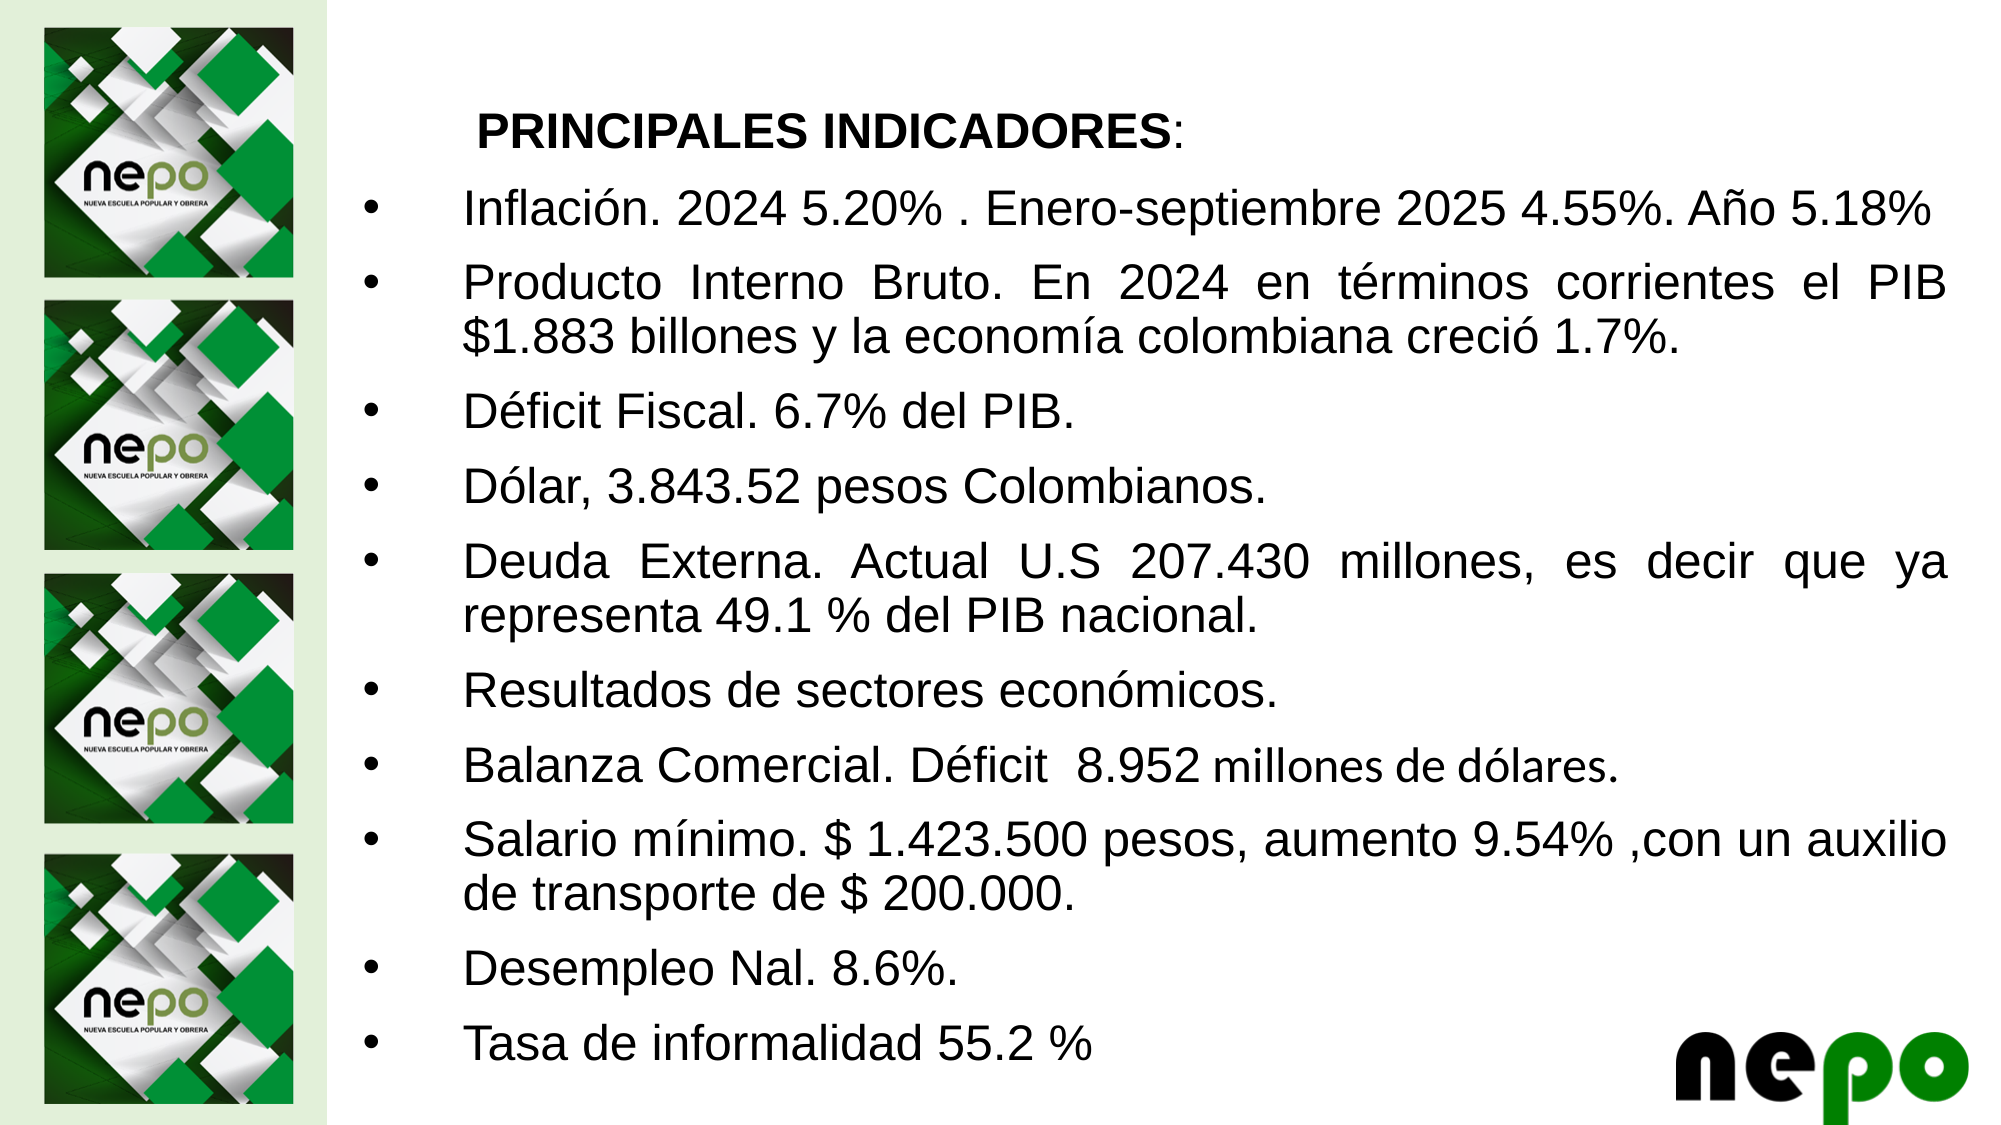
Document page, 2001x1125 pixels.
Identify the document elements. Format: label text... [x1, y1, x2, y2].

picture [1964, 1032, 1969, 1125]
list PRINCIPALES INDICADORES: Inflación. 2024 5.20% . Enero-septiembre 2025 4.55%. Año 5.18% Producto Interno Bruto. En 2024 en términos corrientes el PIB $1.883 billones y la economía colombiana creció 1.7%. Déficit Fiscal. 6.7% del PIB. Dólar, 3.843.52 pesos Colombianos. Deuda Externa. Actual U.S 207.430 millones, es decir que ya representa 49.1 % del PIB nacional. Resultados de sectores económicos. Balanza Comercial. Déficit 8.952 millones de dólares. Salario mínimo. $ 1.423.500 pesos, aumento 9.54% ,con un auxilio de transporte de $ 200.000. Desempleo Nal. 8.6%. Tasa de informalidad 55.2 % [347, 0, 1964, 1125]
picture [0, 0, 327, 1125]
